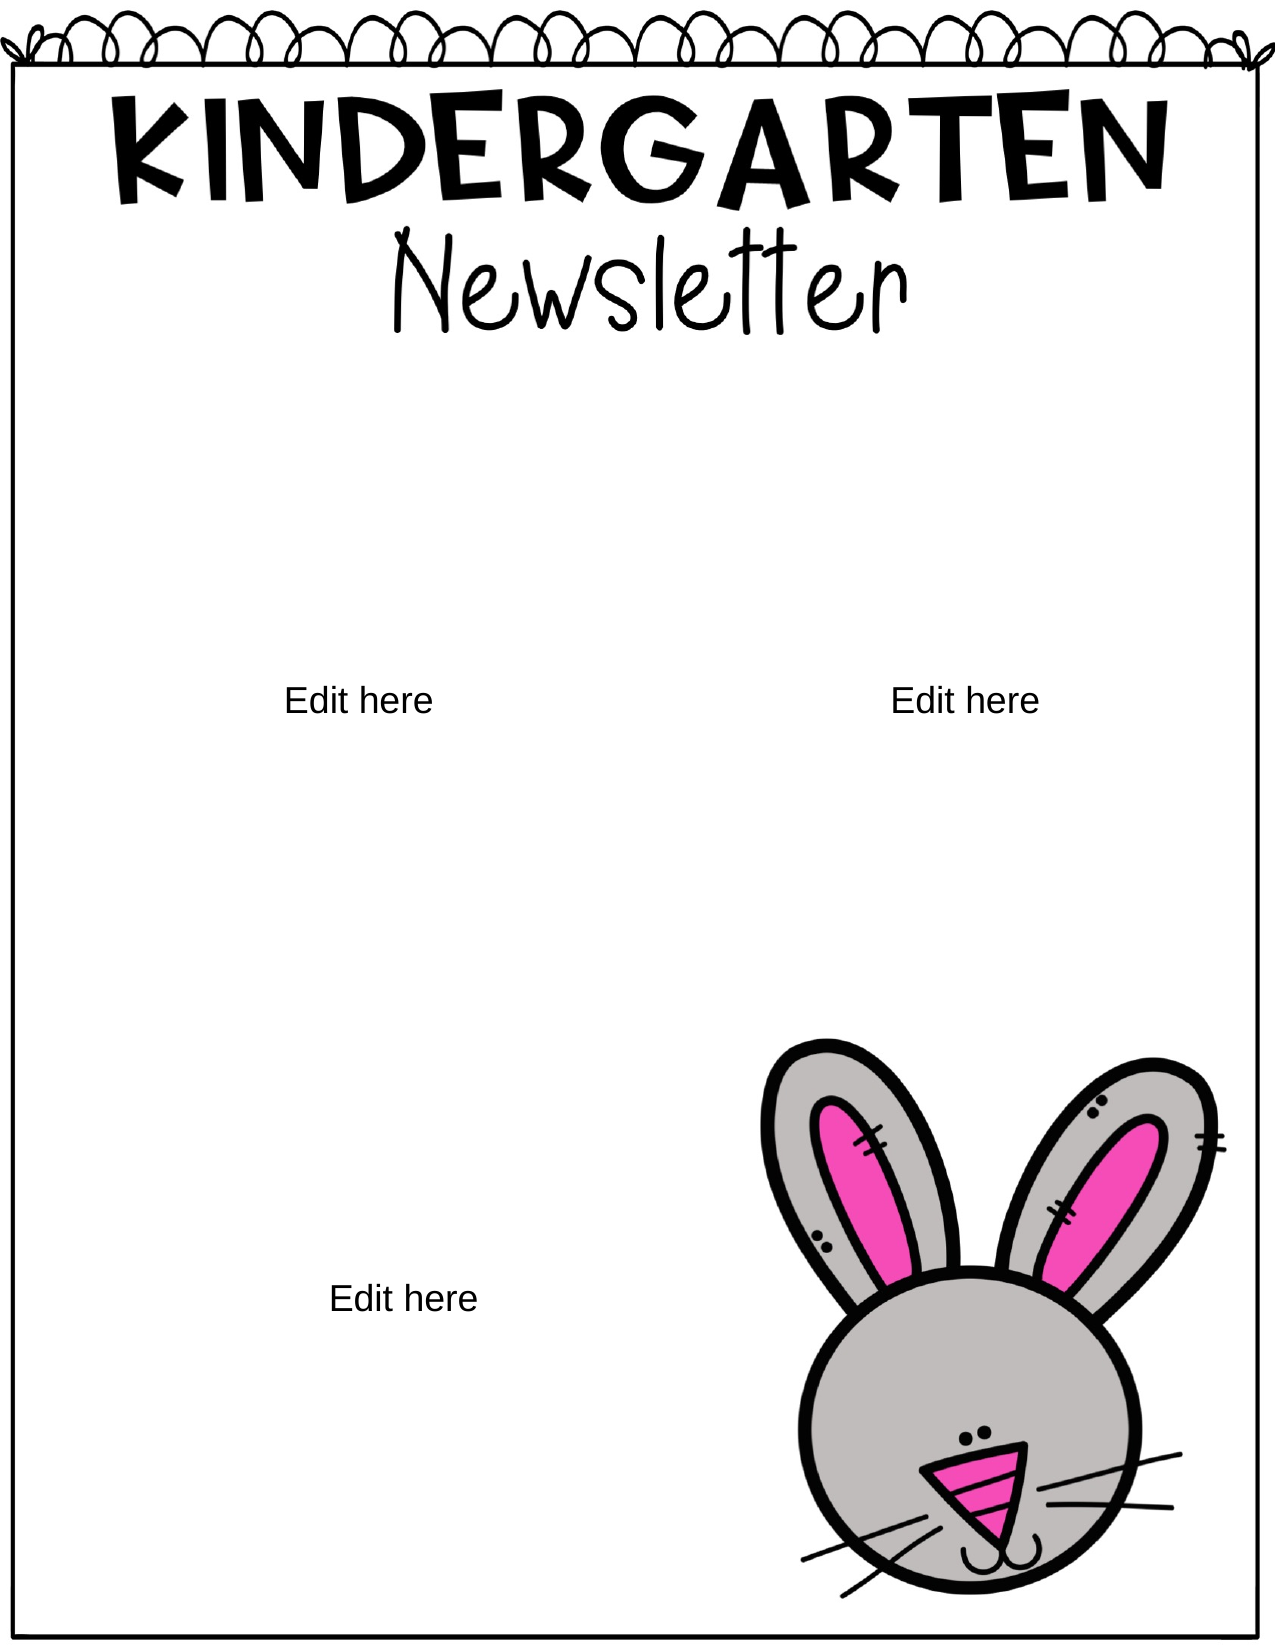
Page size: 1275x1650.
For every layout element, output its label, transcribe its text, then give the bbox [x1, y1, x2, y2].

text_box Edit here [76, 488, 642, 908]
text_box Edit here [730, 488, 1200, 908]
picture [0, 0, 1275, 1650]
text_box Edit here [76, 1086, 731, 1507]
